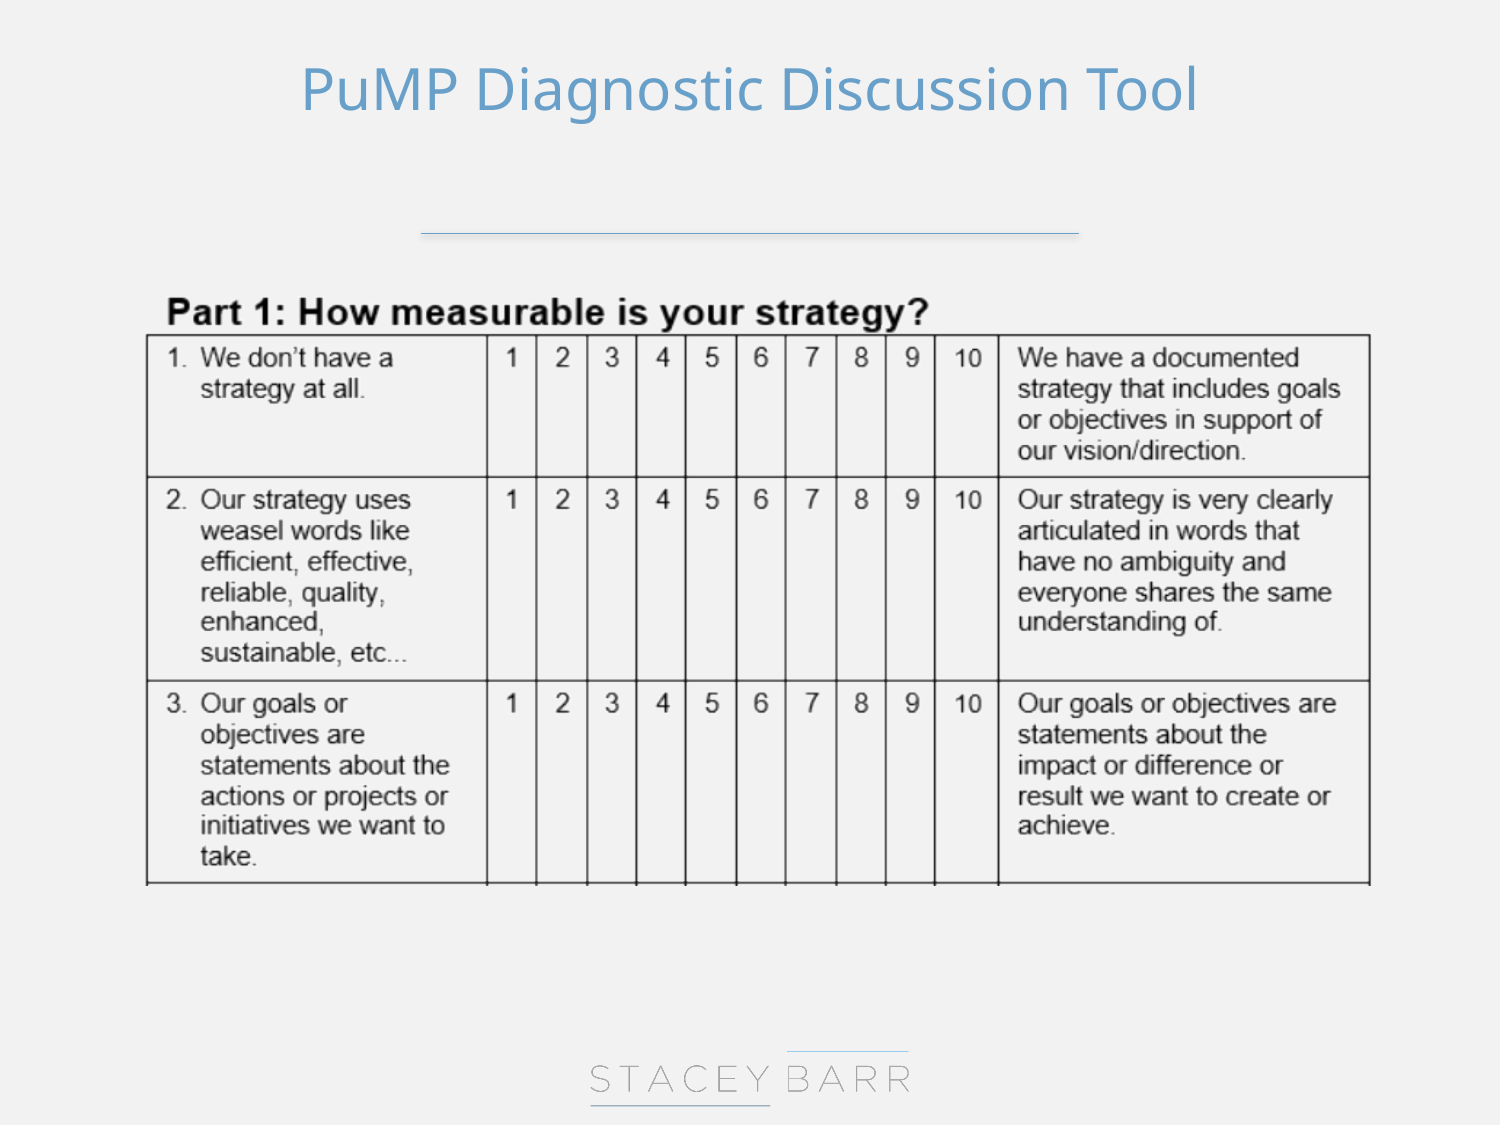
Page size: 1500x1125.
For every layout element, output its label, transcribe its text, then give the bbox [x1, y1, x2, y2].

title PuMP Diagnostic Discussion Tool [75, 45, 1425, 218]
picture [585, 1048, 915, 1111]
picture [119, 281, 1381, 886]
